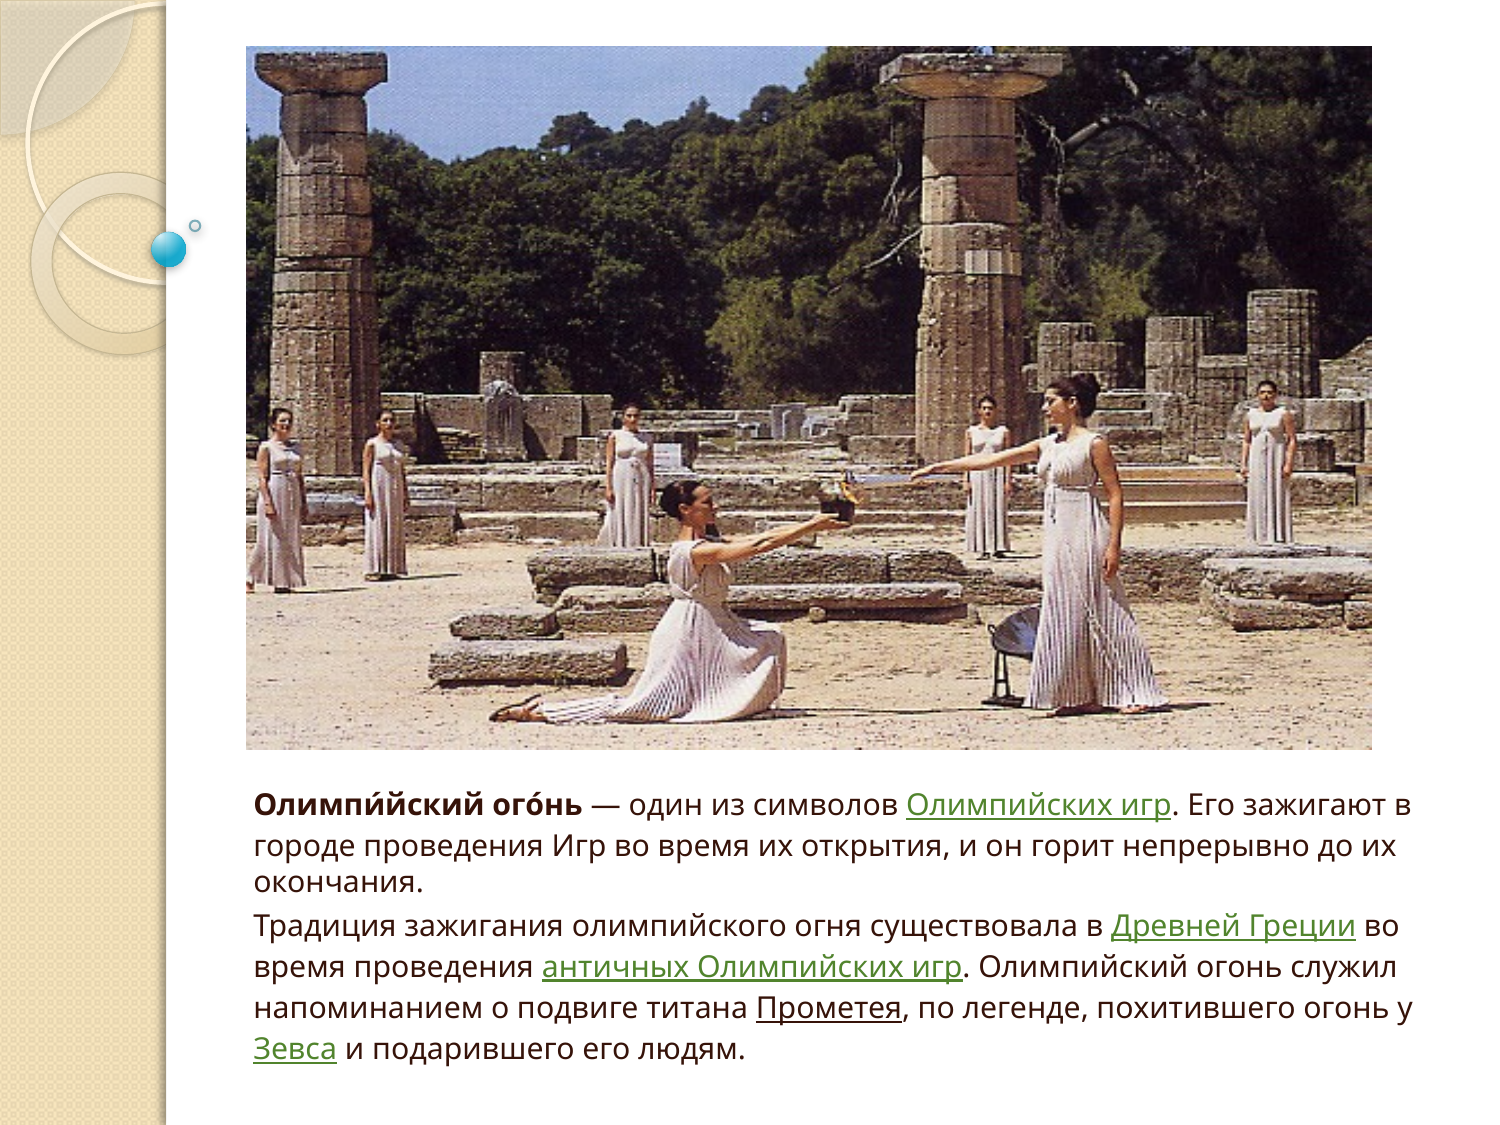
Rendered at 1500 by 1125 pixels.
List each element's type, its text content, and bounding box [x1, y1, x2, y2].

subtitle Олимпи́йский ого́нь — один из символов Олимпийских игр. Его зажигают в городе проведения Игр во время их открытия, и он горит непрерывно до их окончания. Традиция зажигания олимпийского огня существовала в Древней Греции во время проведения античных Олимпийских игр. Олимпийский огонь служил напоминанием о подвиге титана Прометея, по легенде, похитившего огонь у Зевса и подарившего его людям. [234, 785, 1450, 1079]
picture [245, 46, 1372, 751]
